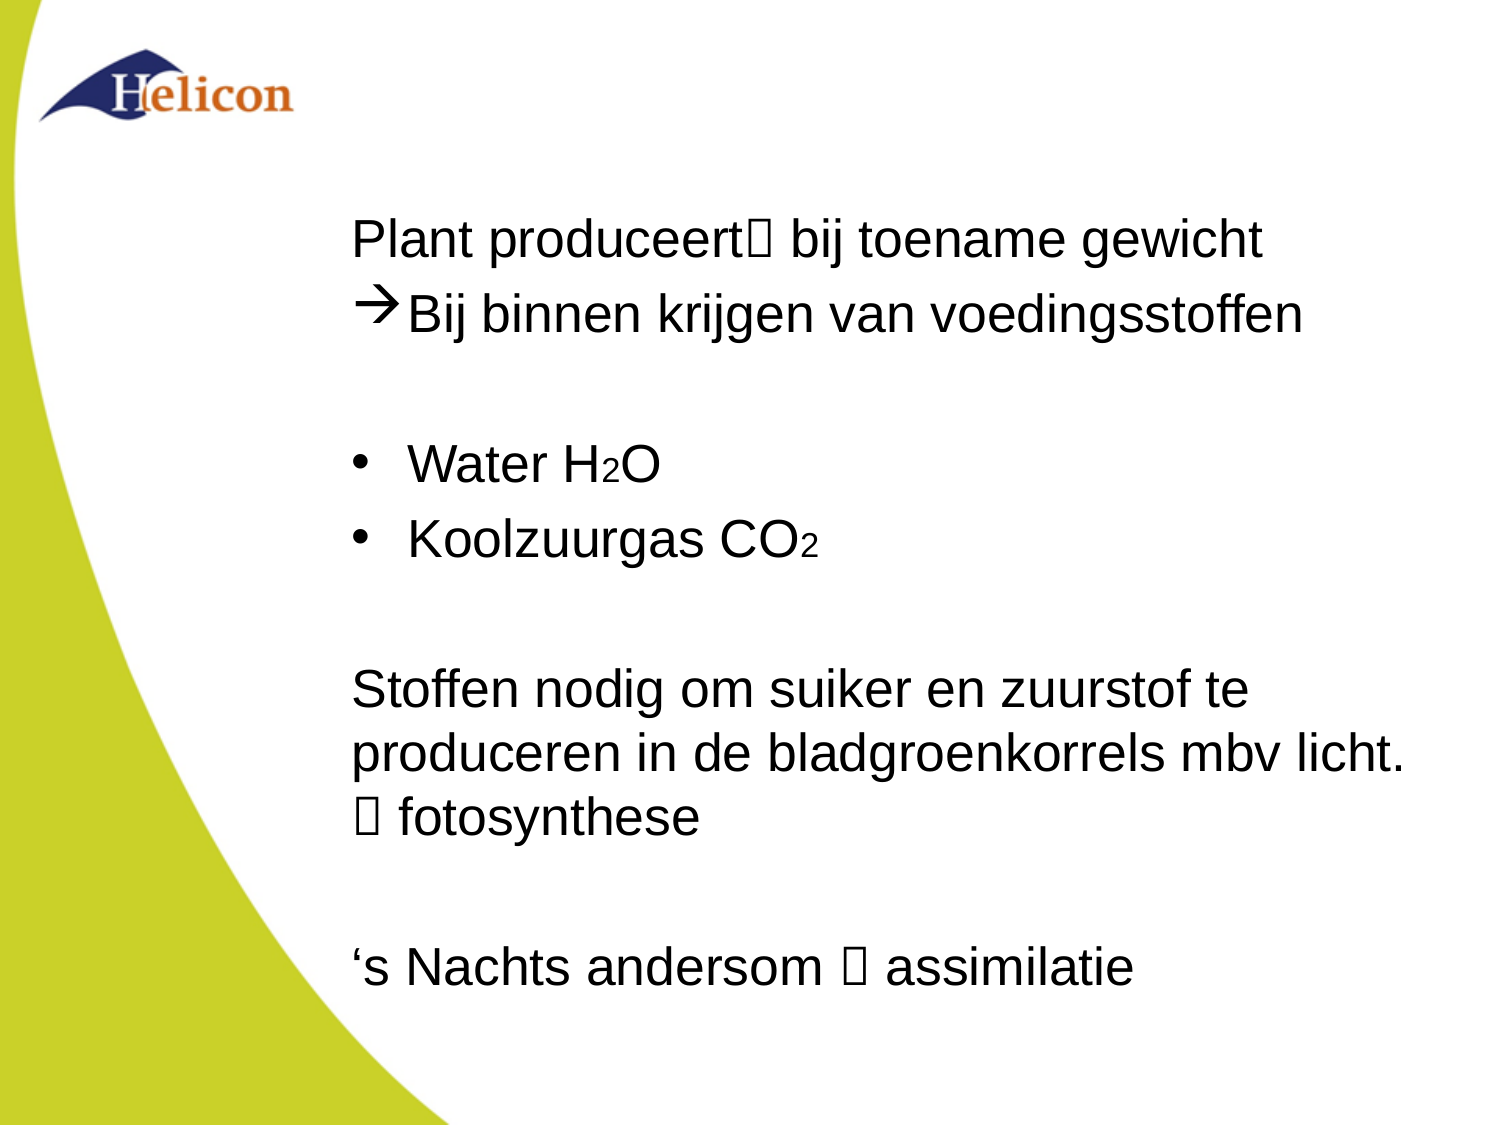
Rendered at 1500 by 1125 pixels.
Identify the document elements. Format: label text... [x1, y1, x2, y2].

list Plant produceert bij toename gewicht Bij binnen krijgen van voedingsstoffen Water H2O Koolzuurgas CO2 Stoffen nodig om suiker en zuurstof te produceren in de bladgroenkorrels mbv licht.  fotosynthese ‘s Nachts andersom  assimilatie [336, 196, 1425, 1005]
picture [0, 0, 1500, 1125]
